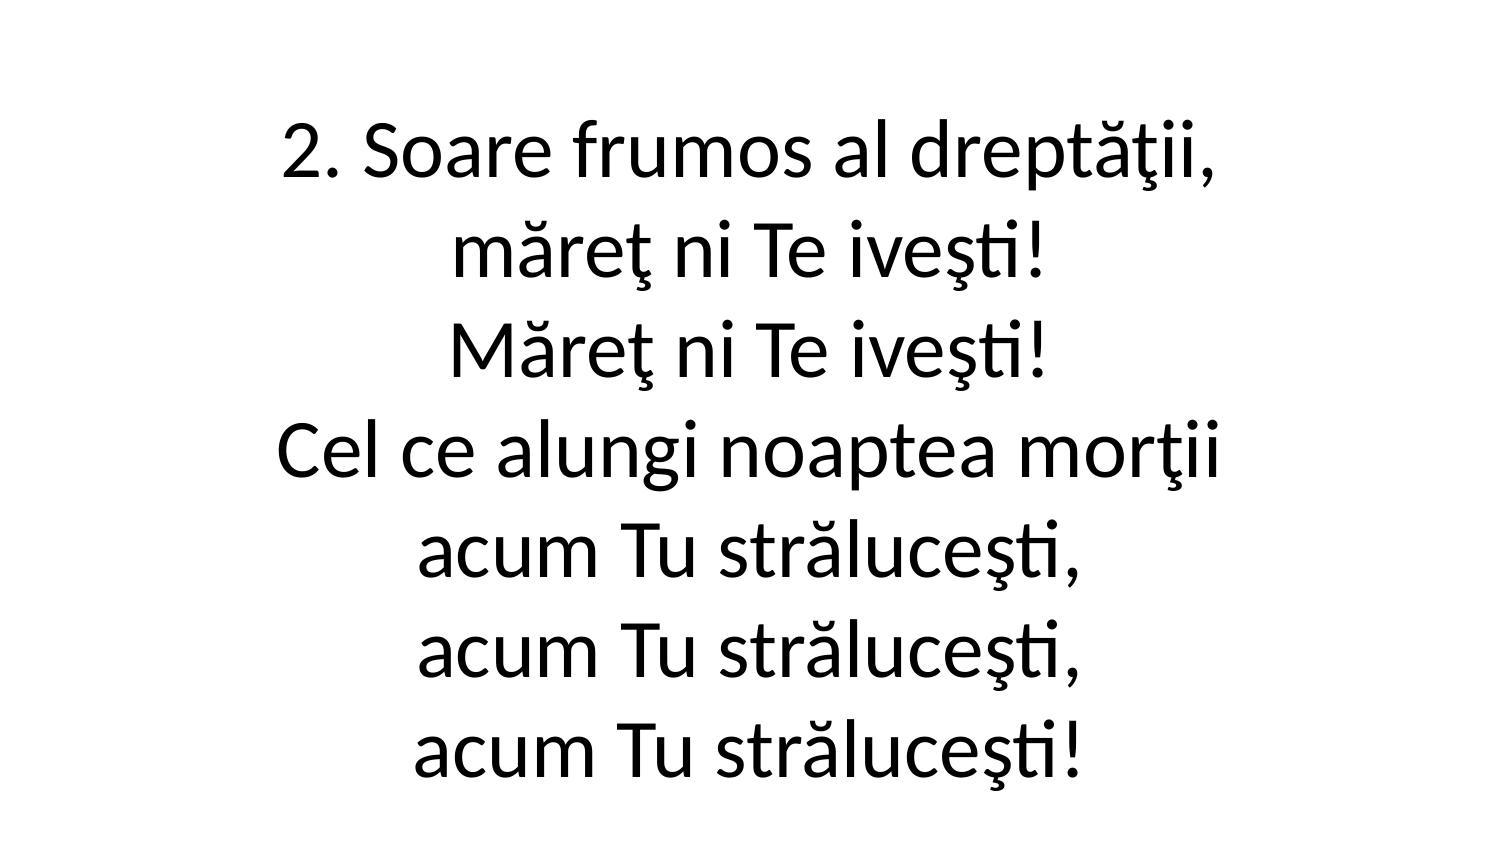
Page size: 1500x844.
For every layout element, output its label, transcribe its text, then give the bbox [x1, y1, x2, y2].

text_box 2. Soare frumos al dreptăţii, măreţ ni Te iveşti! Măreţ ni Te iveşti! Cel ce alungi noaptea morţii acum Tu străluceşti, acum Tu străluceşti, acum Tu străluceşti! [261, 42, 1239, 802]
